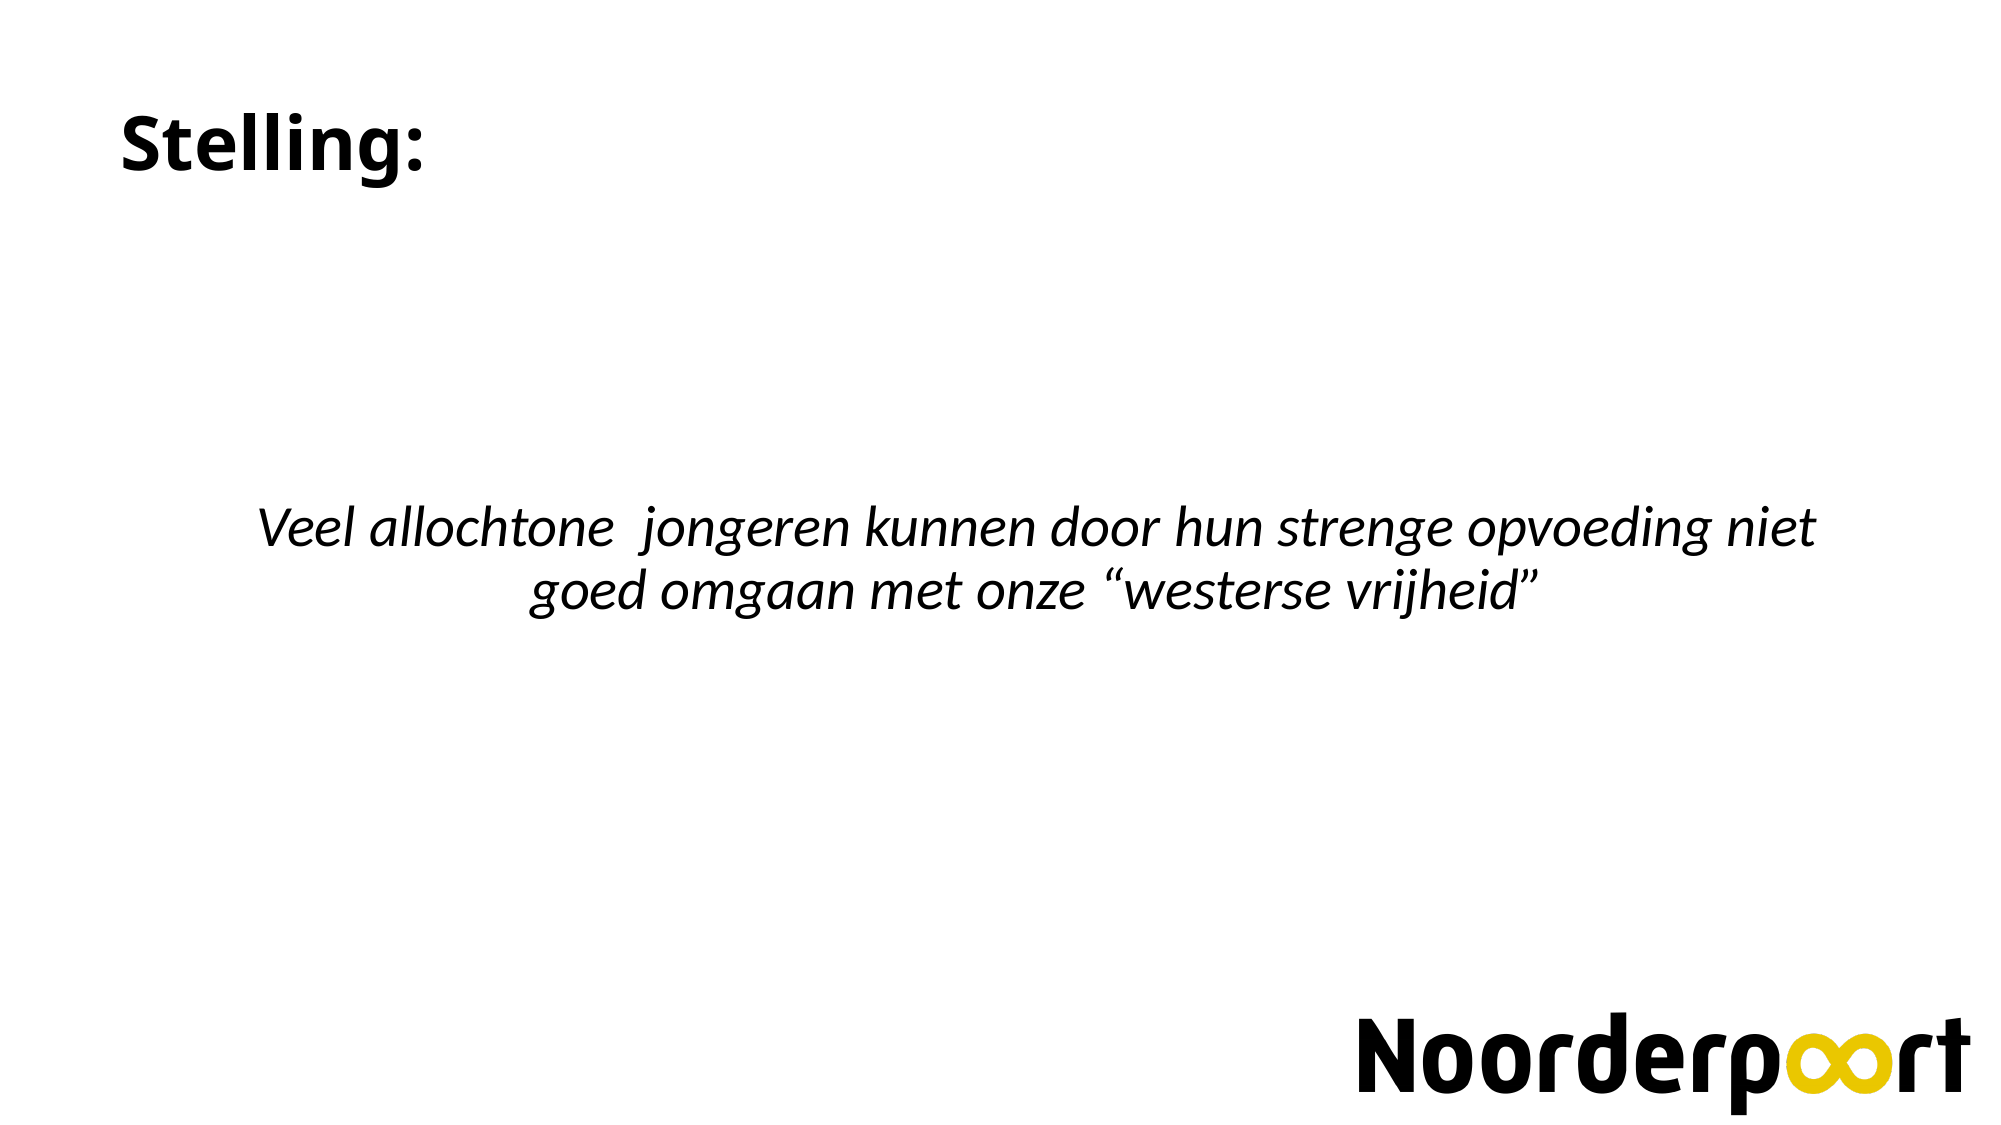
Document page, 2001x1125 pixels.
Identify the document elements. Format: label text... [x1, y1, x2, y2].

picture [1351, 994, 1995, 1125]
title Stelling: [105, 52, 1895, 240]
list Veel allochtone jongeren kunnen door hun strenge opvoeding niet goed omgaan met onze “westerse vrijheid” [105, 292, 1895, 1014]
